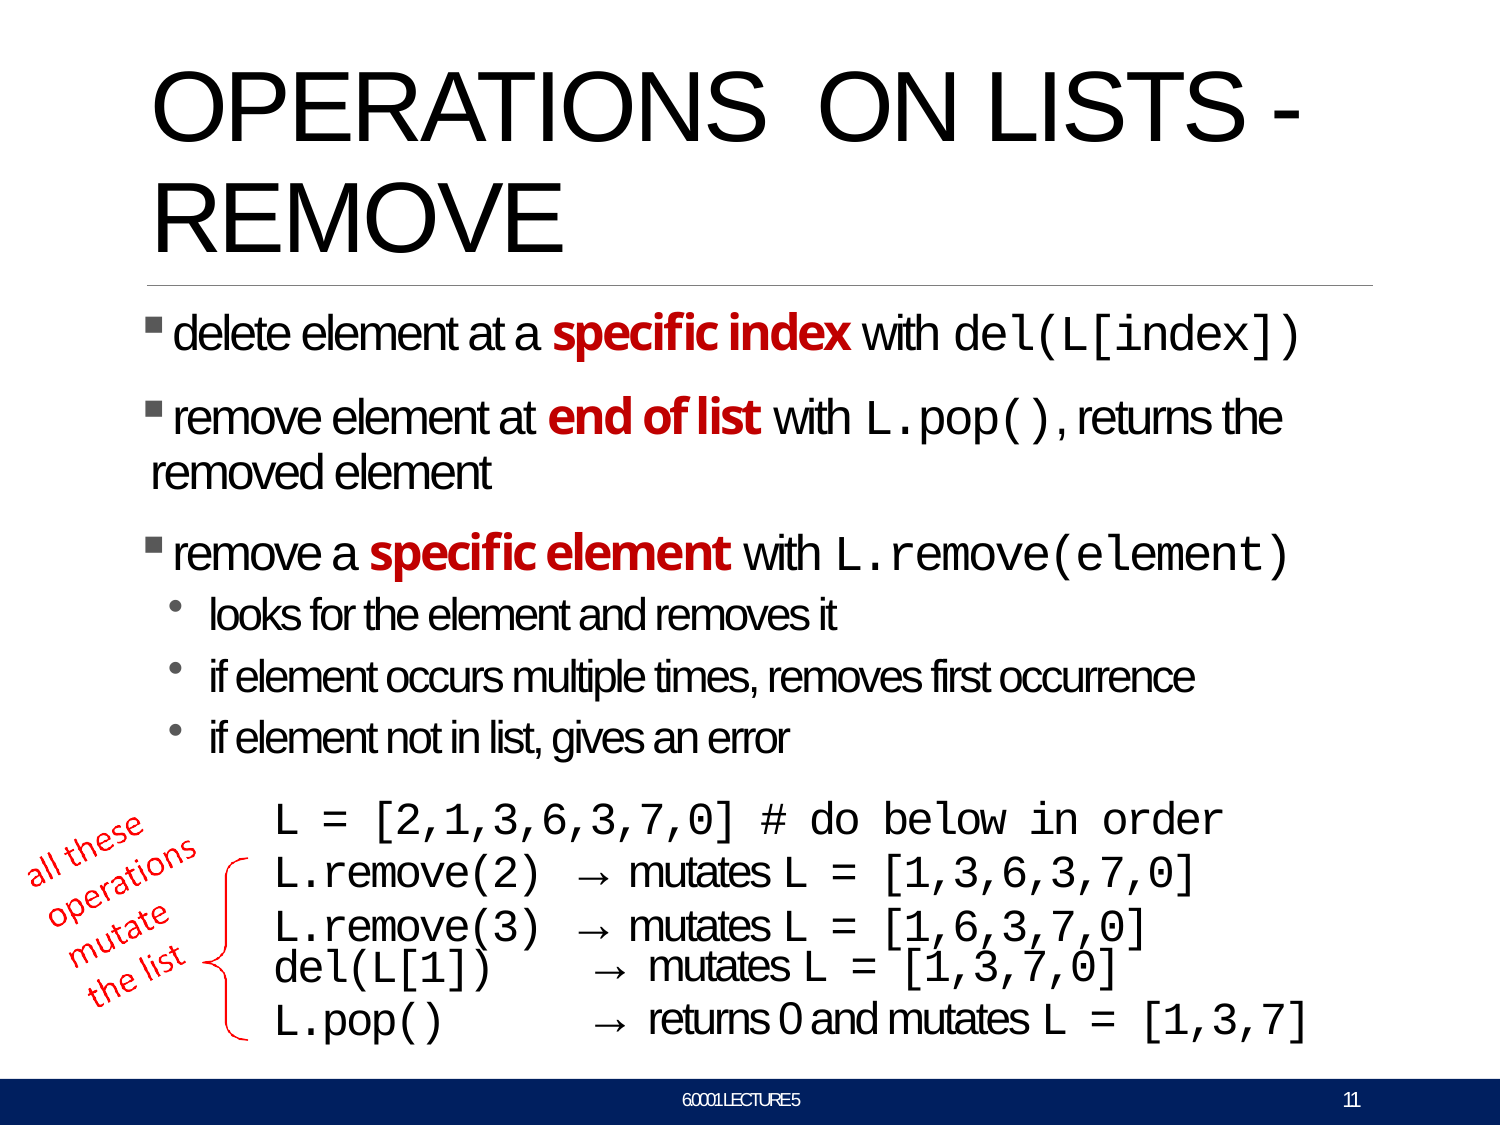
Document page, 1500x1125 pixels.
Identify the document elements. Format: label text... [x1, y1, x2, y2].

text_box delete element at a specific index with del(L[index]) remove element at end of list with L.pop(), returns the removed element remove a specific element with L.remove(element) looks for the element and removes it if element occurs multiple times, removes first occurrence if element not in list, gives an error L = [2,1,3,6,3,7,0] # do below in order L.remove(2) → mutates L = [1,3,6,3,7,0] L.remove(3) → mutates L = [1,6,3,7,0] [132, 275, 1359, 953]
text_box del(L[1]) L.pop() [270, 937, 524, 1045]
text_box → mutates L = [1,3,7,0] → returns 0 and mutates L = [1,3,7] [582, 937, 1368, 1045]
title OPERATIONS ON LISTS - REMOVE [147, 47, 1400, 273]
slide_number 11 [1338, 1088, 1369, 1125]
footer 6.0001 LECTURE 5 [679, 1090, 821, 1125]
text_box [27, 817, 249, 1041]
